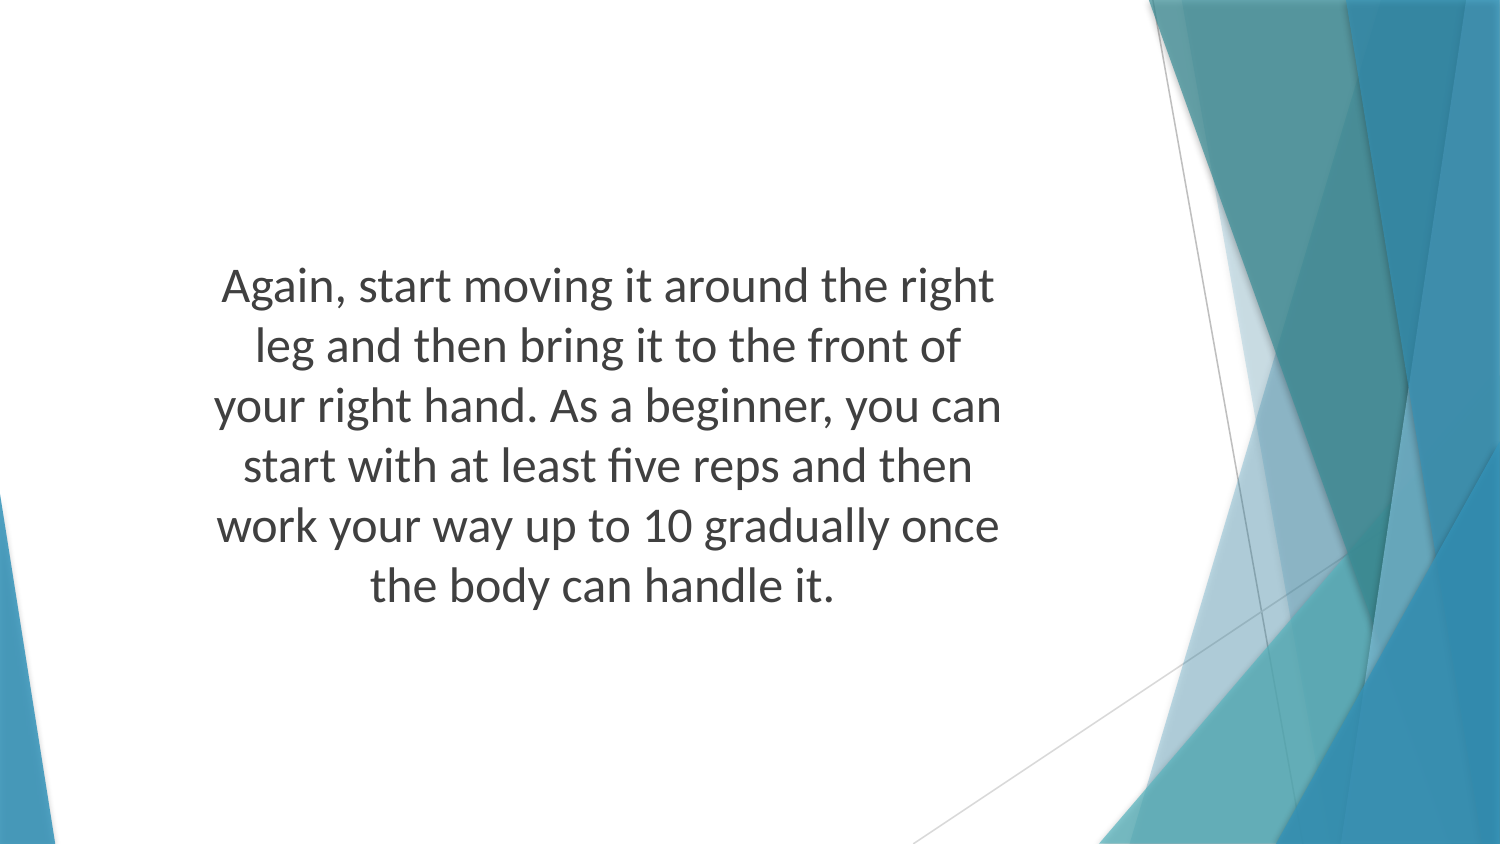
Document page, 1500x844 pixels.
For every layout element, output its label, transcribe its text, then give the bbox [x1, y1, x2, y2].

list Again, start moving it around the right leg and then bring it to the front of your right hand. As a beginner, you can start with at least five reps and then work your way up to 10 gradually once the body can handle it. [194, 244, 1022, 647]
